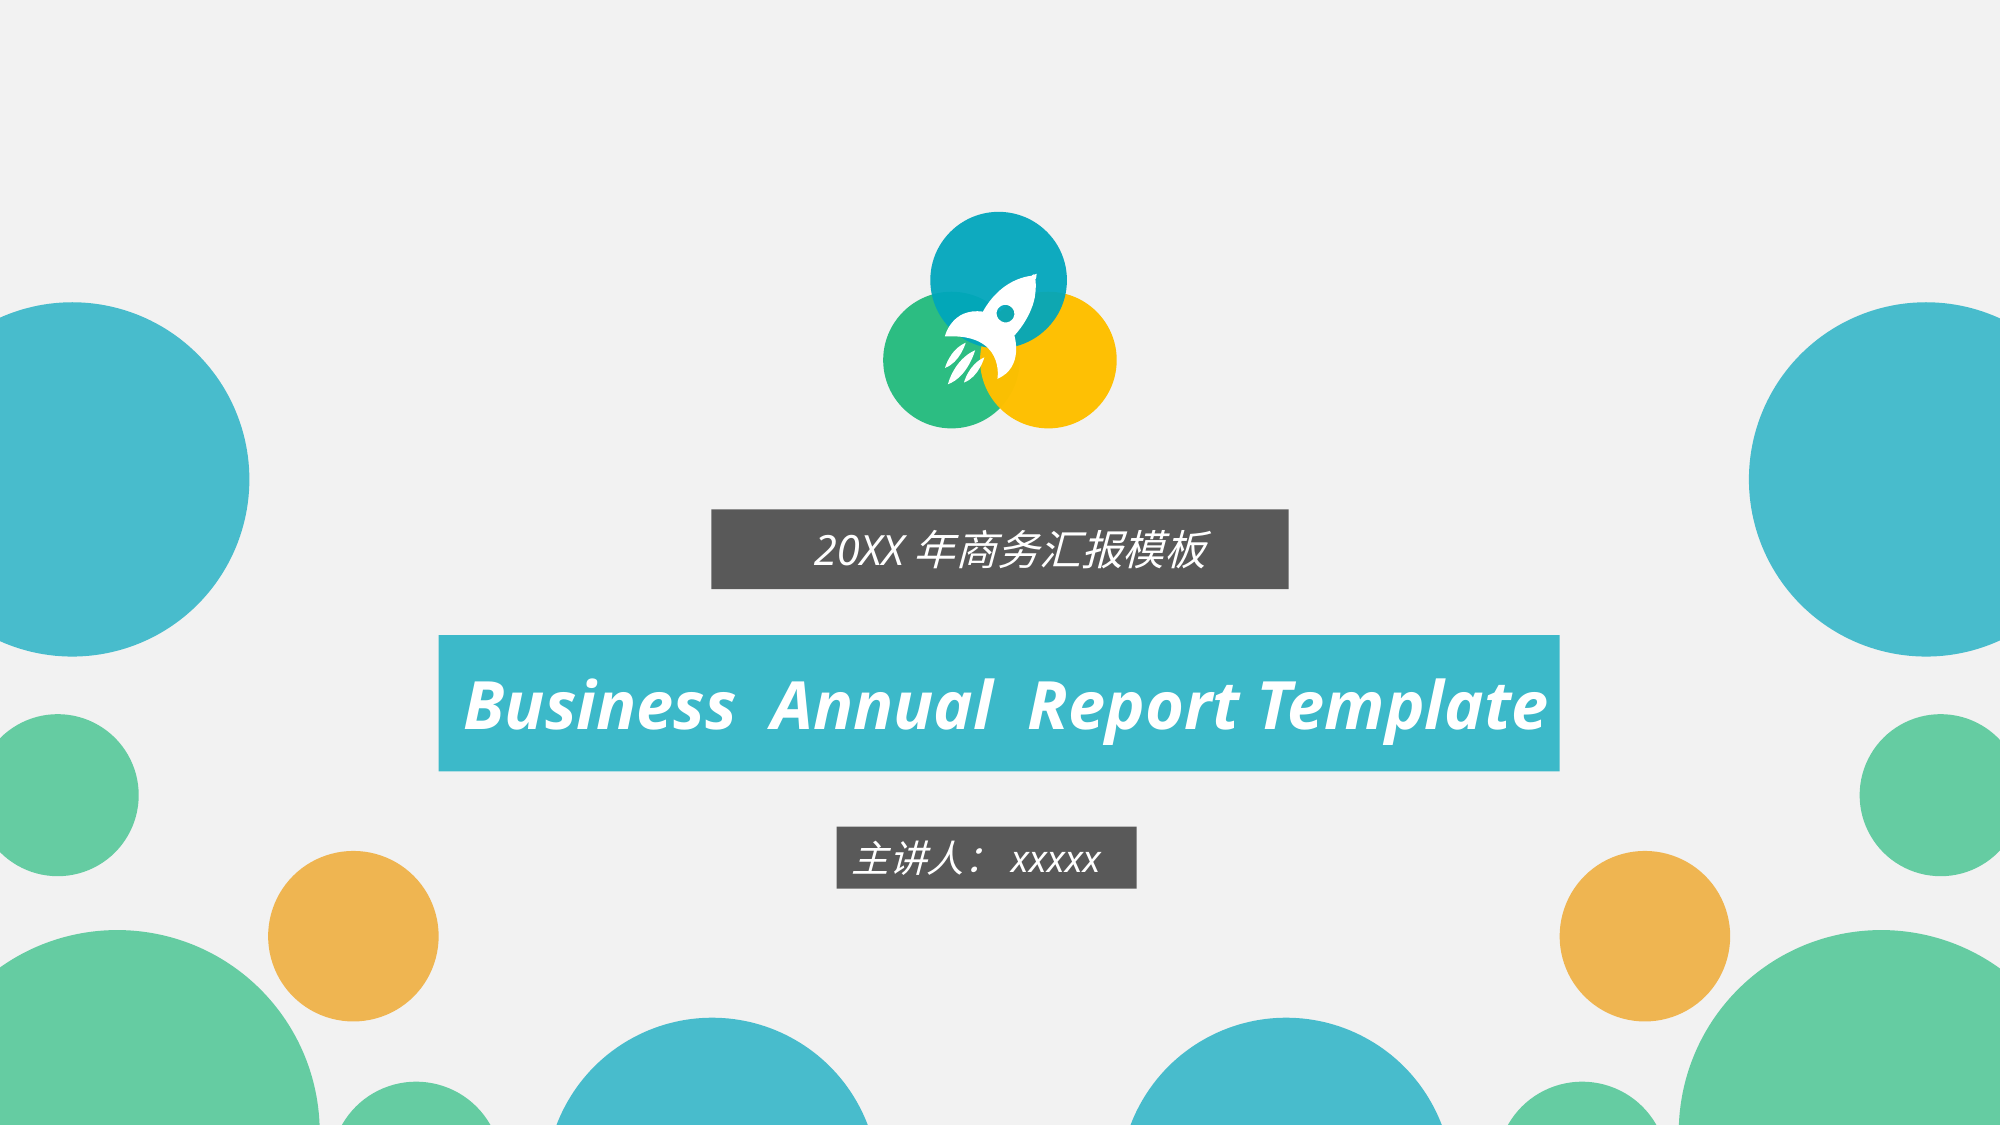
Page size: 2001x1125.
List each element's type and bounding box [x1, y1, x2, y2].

text_box [0, 302, 2000, 1125]
text_box [711, 509, 1289, 590]
text_box [438, 635, 1560, 772]
text_box [883, 211, 1117, 429]
